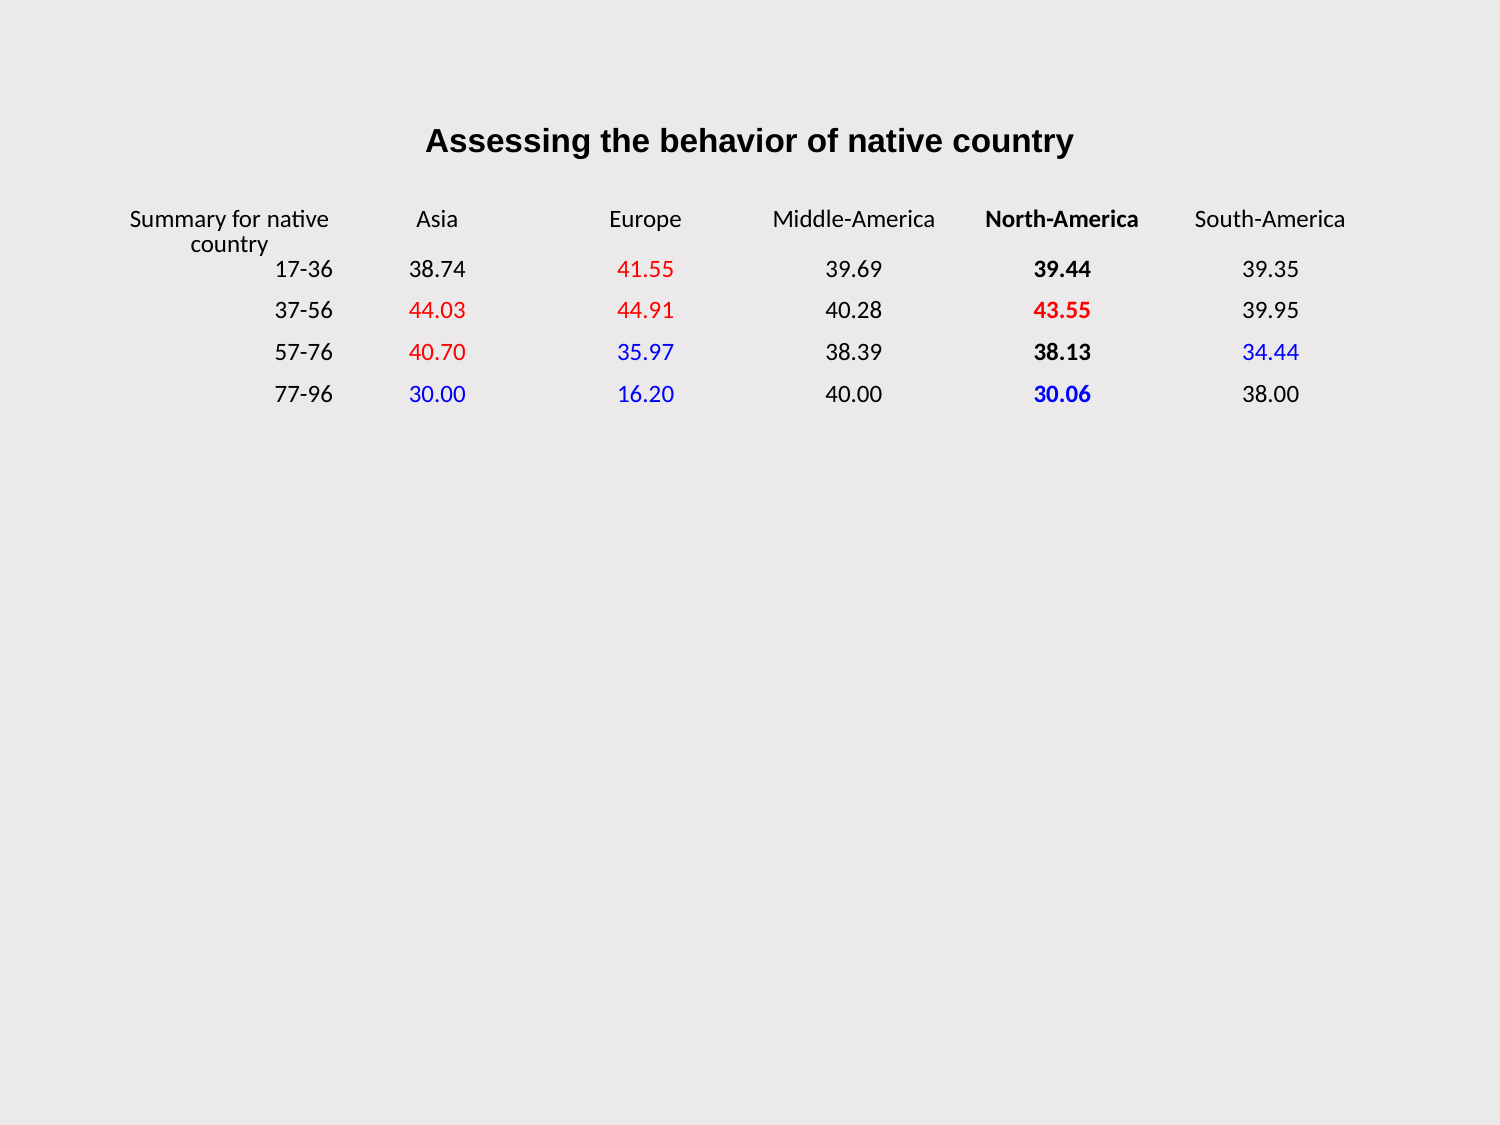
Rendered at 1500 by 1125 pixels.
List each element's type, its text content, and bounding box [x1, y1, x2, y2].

table_cell 44.03 [333, 300, 542, 342]
table_cell 35.97 [542, 342, 750, 383]
table_cell 43.55 [958, 300, 1166, 342]
table_cell 38.13 [958, 342, 1166, 383]
table_cell 39.35 [1166, 258, 1375, 300]
table_cell 16.20 [542, 383, 750, 425]
table_cell 40.00 [750, 383, 958, 425]
table_header Middle-America [750, 208, 958, 258]
table_header South-America [1166, 208, 1375, 258]
table_cell 17-36 [125, 258, 333, 300]
table_header Asia [333, 208, 542, 258]
table_cell 30.00 [333, 383, 542, 425]
table_cell 40.70 [333, 342, 542, 383]
table_cell 57-76 [125, 342, 333, 383]
table_cell 41.55 [542, 258, 750, 300]
table_cell 34.44 [1166, 342, 1375, 383]
table_header Summary for native country [125, 208, 333, 258]
table_cell 37-56 [125, 300, 333, 342]
table_header North-America [958, 208, 1166, 258]
table_header Europe [542, 208, 750, 258]
table_cell 30.06 [958, 383, 1166, 425]
table_cell 39.69 [750, 258, 958, 300]
table_cell 38.00 [1166, 383, 1375, 425]
table_cell 77-96 [125, 383, 333, 425]
table_cell 44.91 [542, 300, 750, 342]
title Assessing the behavior of native country [75, 45, 1425, 233]
table_cell 38.74 [333, 258, 542, 300]
table_cell 38.39 [750, 342, 958, 383]
table_cell 40.28 [750, 300, 958, 342]
table_cell 39.44 [958, 258, 1166, 300]
table_cell 39.95 [1166, 300, 1375, 342]
